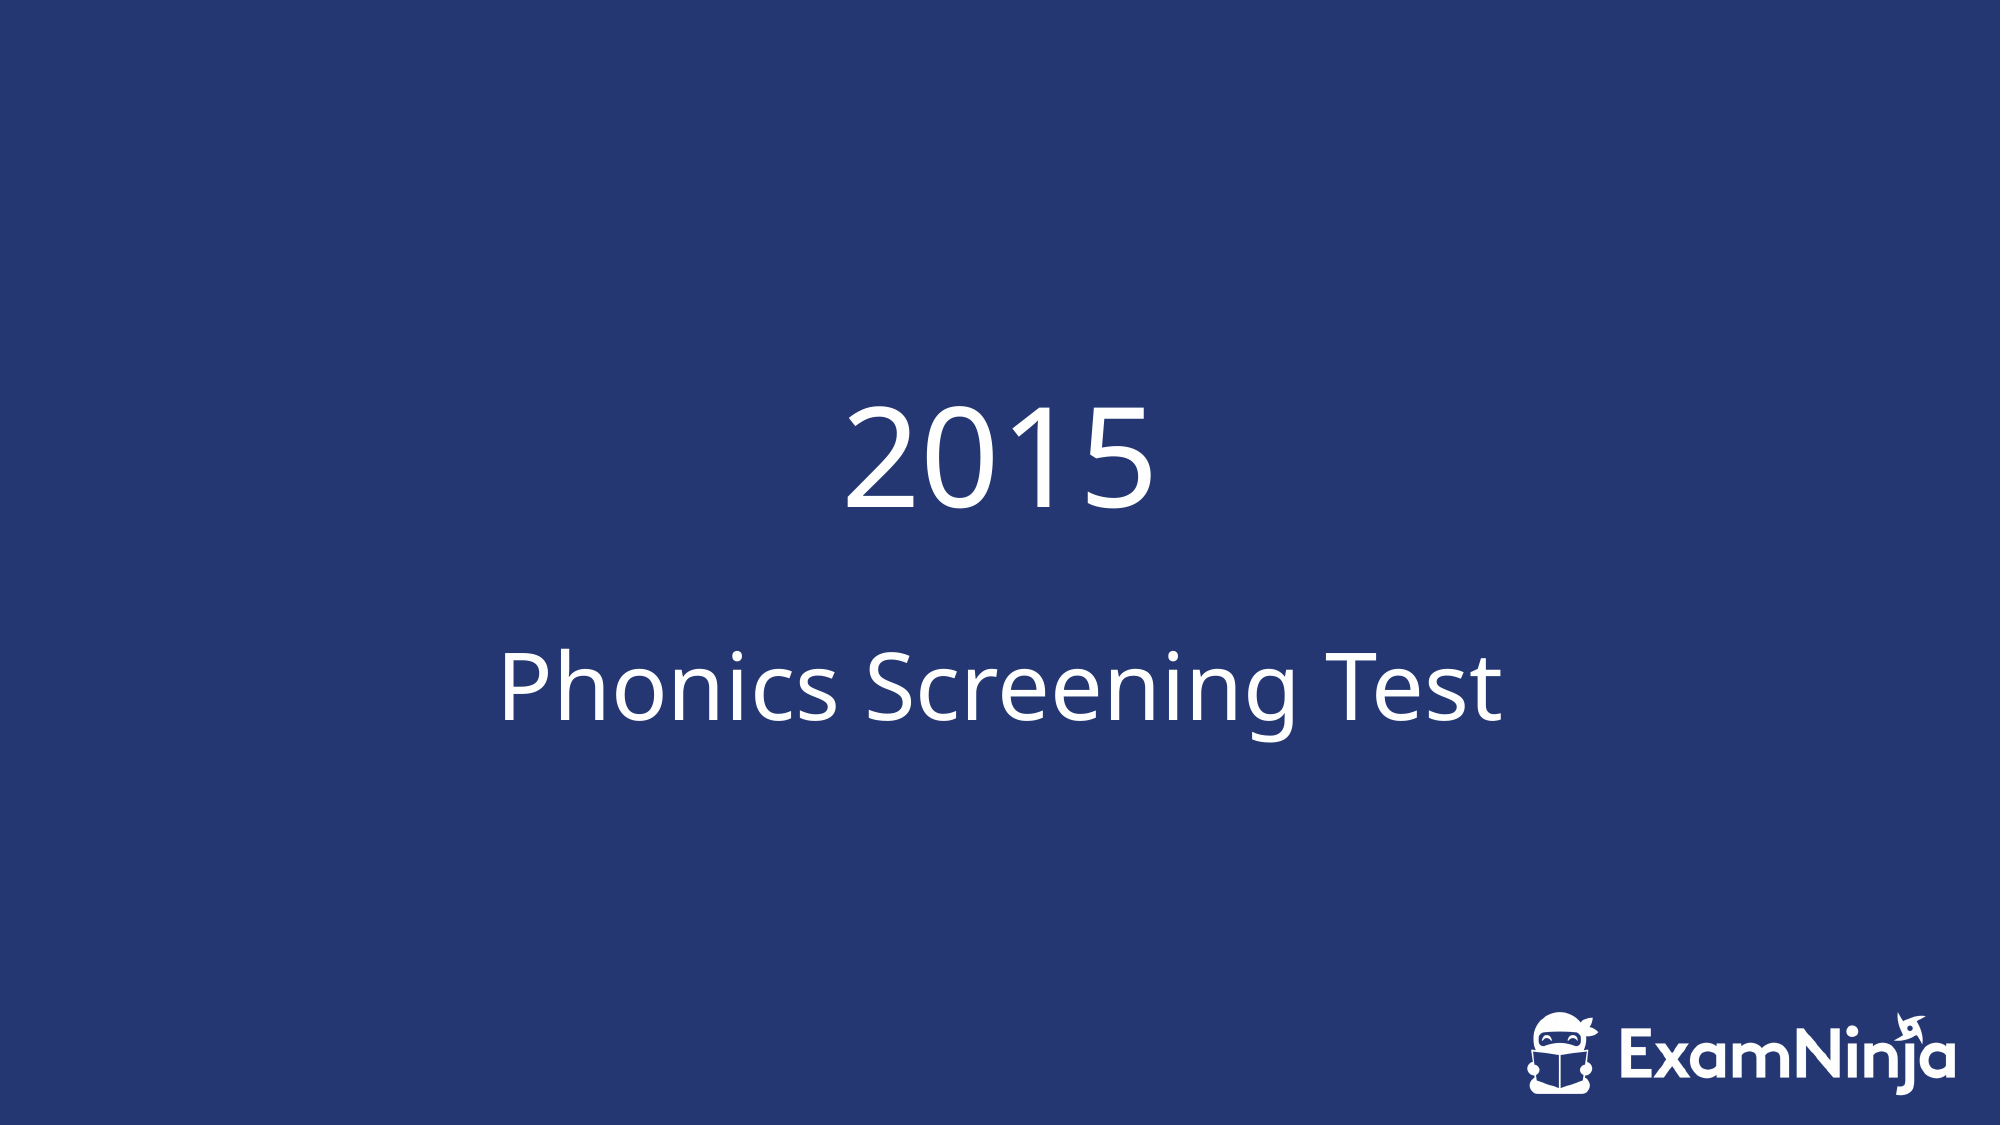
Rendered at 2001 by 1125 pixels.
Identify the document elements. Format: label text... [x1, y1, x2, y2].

title 2015 Phonics Screening Test [249, 377, 1750, 748]
picture [1501, 1003, 1979, 1102]
